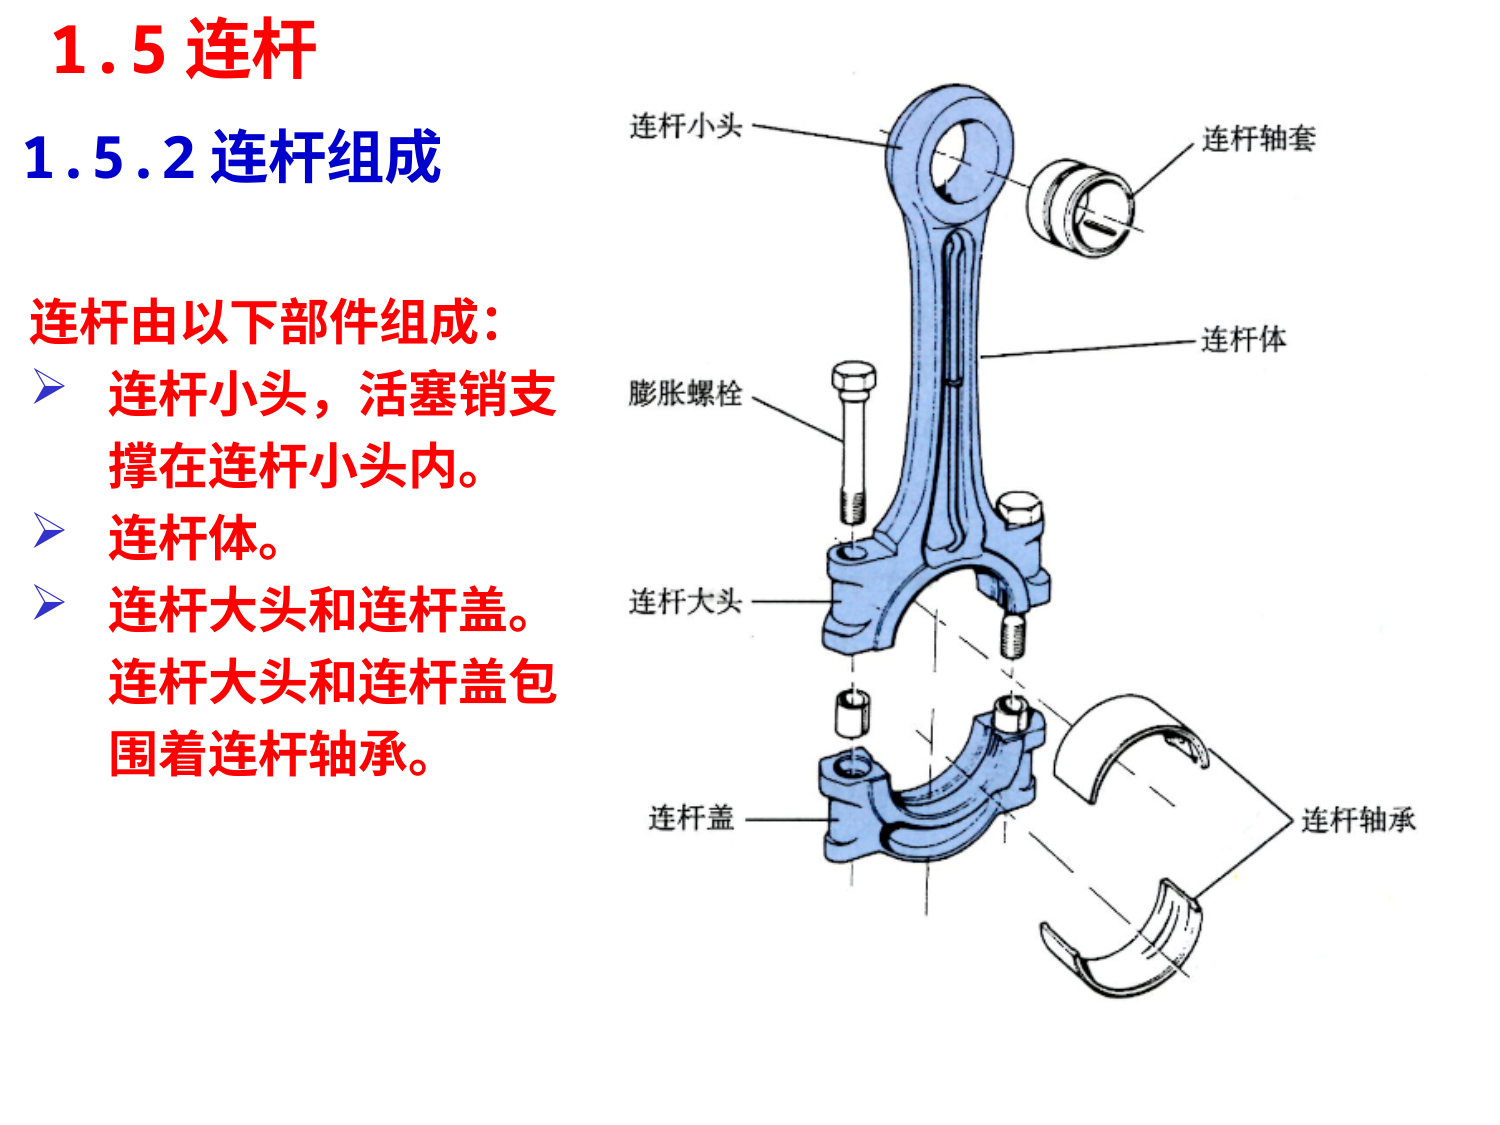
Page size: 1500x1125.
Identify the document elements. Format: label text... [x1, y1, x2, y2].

text_box 1.5.2连杆组成 [6, 113, 458, 199]
text_box 连杆由以下部件组成： 连杆小头，活塞销支撑在连杆小头内。 连杆体。 连杆大头和连杆盖。连杆大头和连杆盖包围着连杆轴承。 [29, 278, 574, 947]
picture [623, 44, 1433, 1009]
text_box 1.5连杆 [49, 12, 358, 79]
